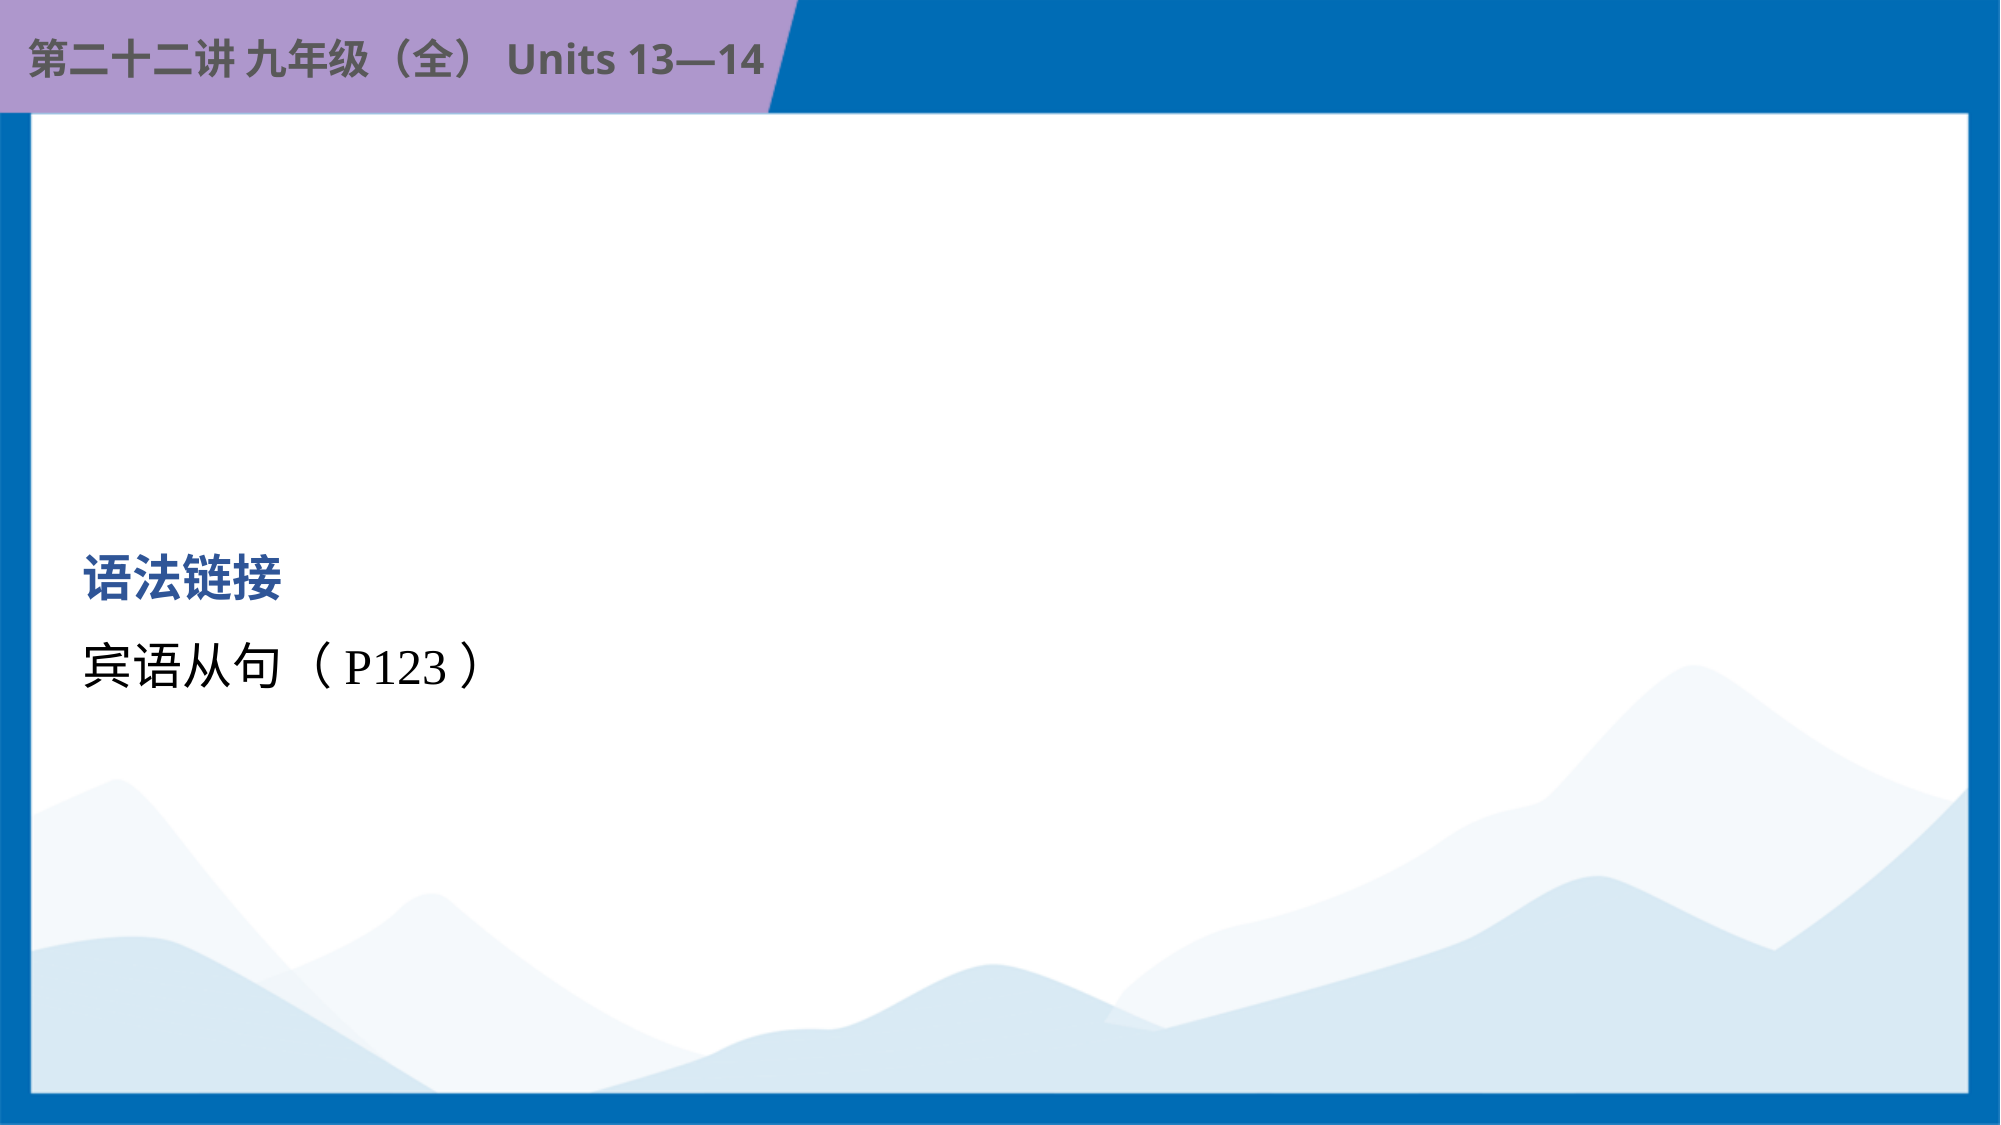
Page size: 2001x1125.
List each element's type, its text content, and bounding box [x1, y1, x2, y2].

picture [0, 0, 2000, 1125]
text_box 语法链接 宾语从句（P123） [82, 514, 1917, 685]
